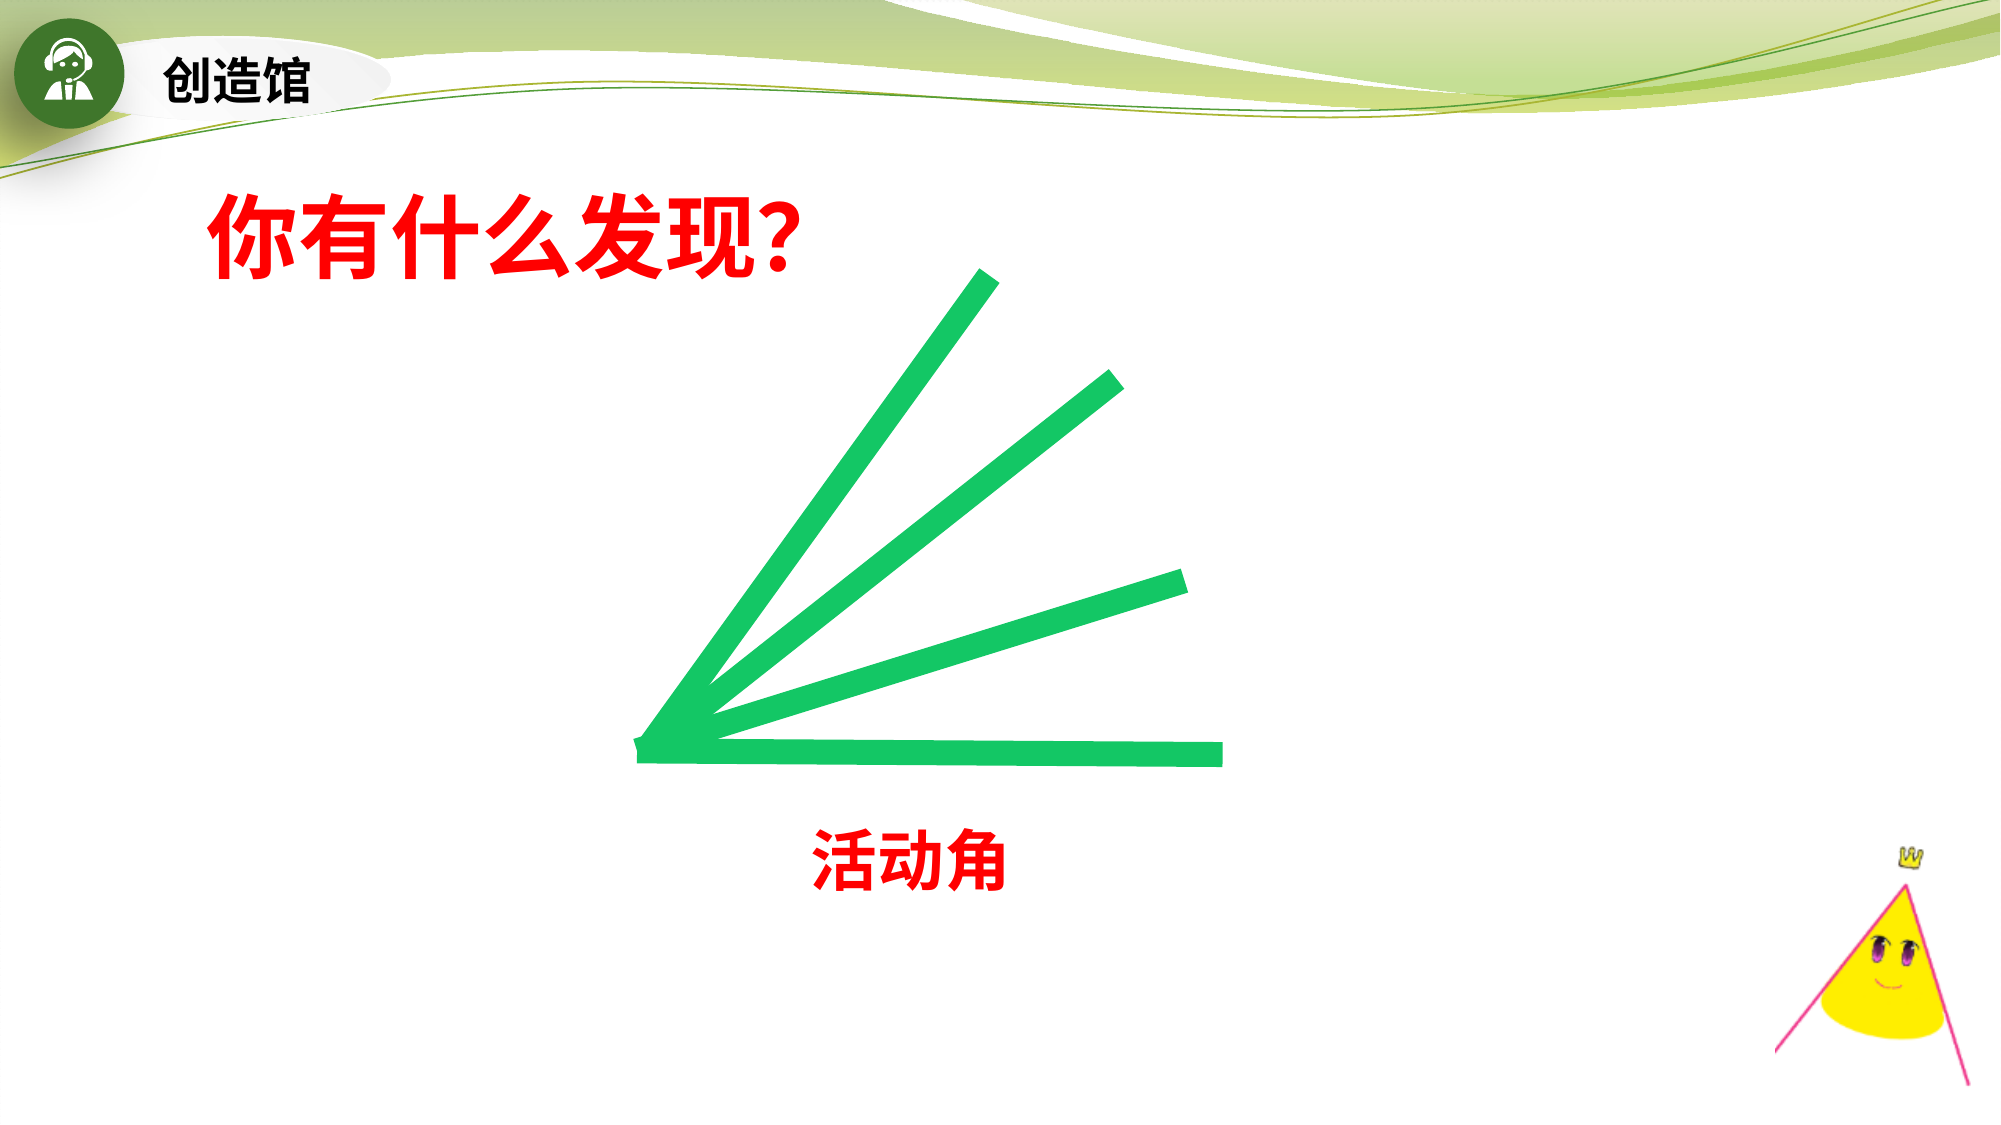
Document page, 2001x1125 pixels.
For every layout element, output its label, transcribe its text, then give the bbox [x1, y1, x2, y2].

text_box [646, 275, 990, 580]
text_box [50, 35, 396, 121]
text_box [637, 750, 1223, 755]
text_box [13, 17, 111, 130]
text_box 活动角 [795, 811, 1026, 907]
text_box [990, 378, 1117, 580]
text_box [44, 53, 50, 71]
text_box [44, 87, 50, 100]
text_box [637, 580, 1185, 751]
text_box 你有什么发现？ [191, 171, 864, 297]
picture [1775, 845, 1985, 1105]
